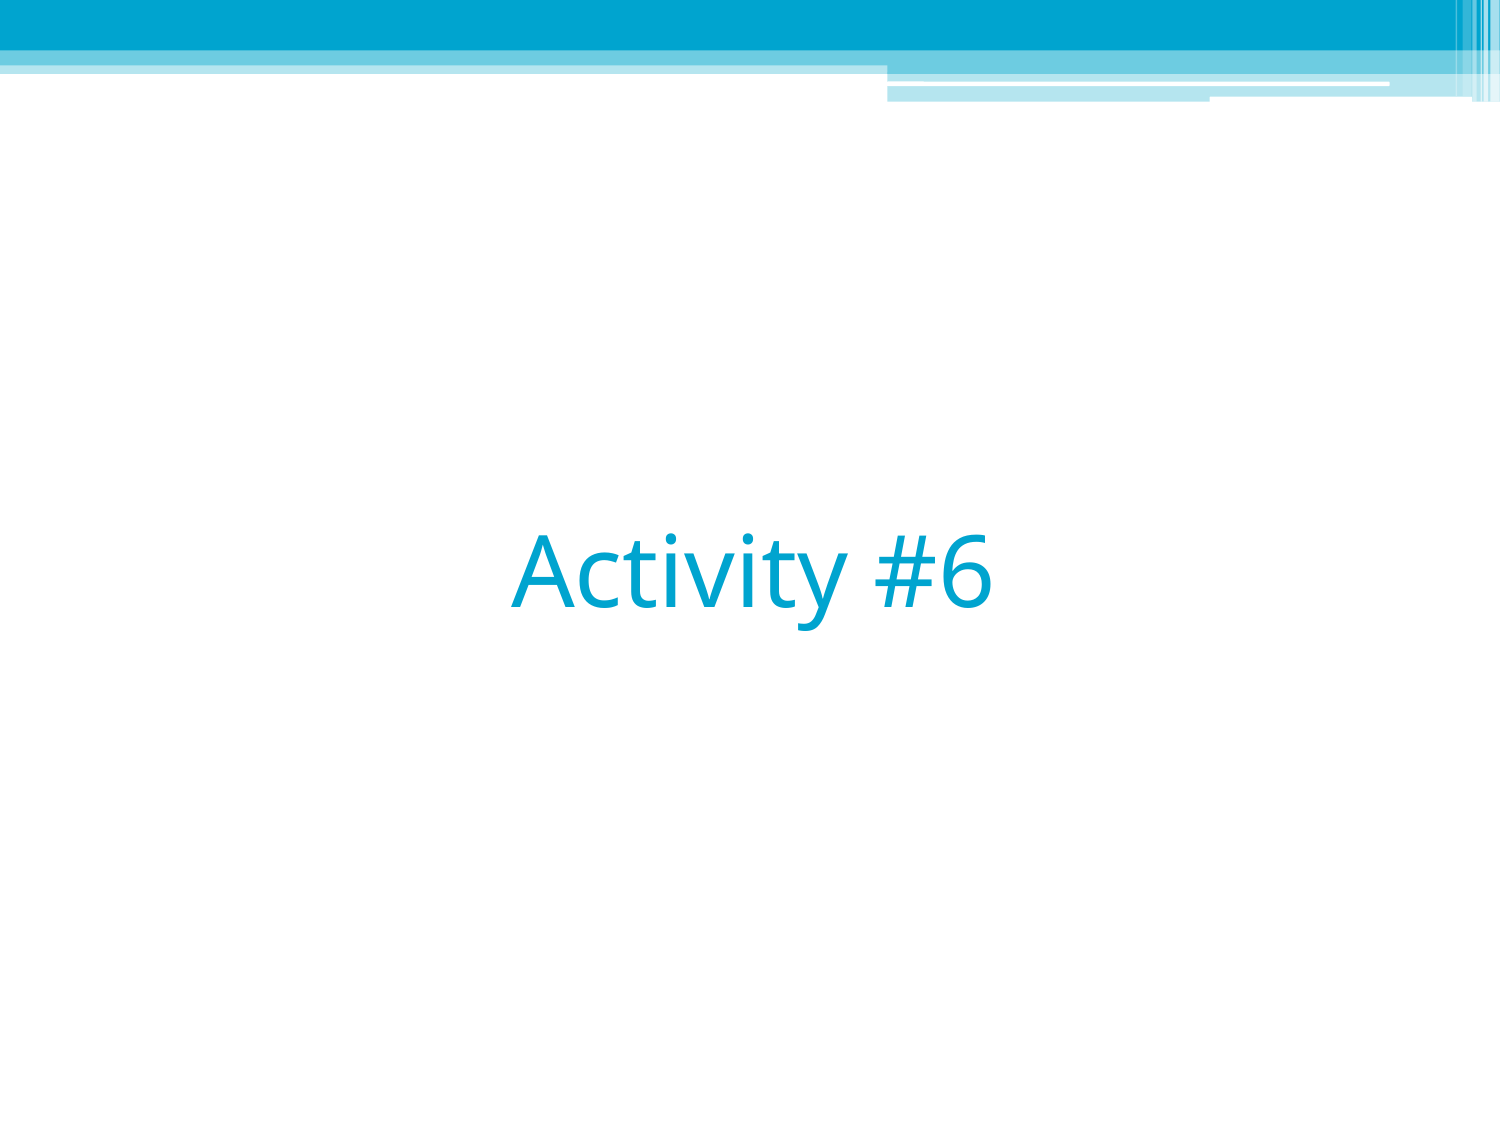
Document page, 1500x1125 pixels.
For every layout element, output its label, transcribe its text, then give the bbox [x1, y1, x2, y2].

list Activity #6 [75, 500, 1425, 663]
